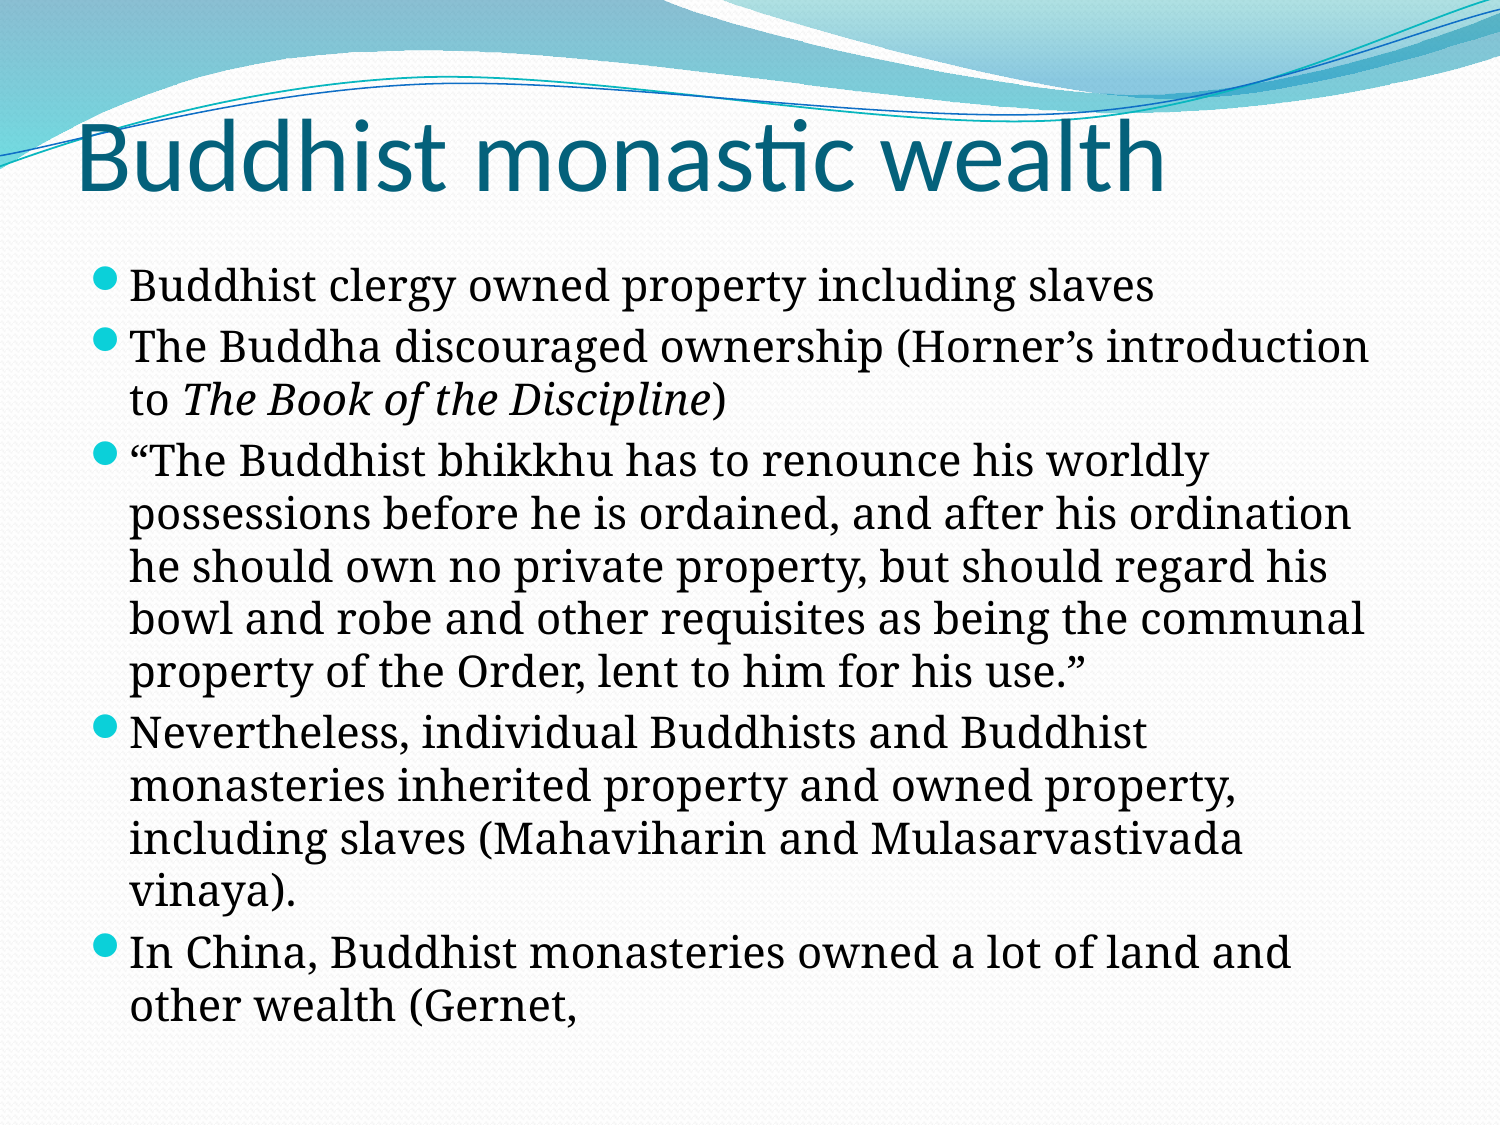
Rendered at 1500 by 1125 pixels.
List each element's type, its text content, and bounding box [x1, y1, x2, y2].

title Buddhist monastic wealth [75, 75, 1425, 213]
list Buddhist clergy owned property including slaves The Buddha discouraged ownership (Horner’s introduction to The Book of the Discipline) “The Buddhist bhikkhu has to renounce his worldly possessions before he is ordained, and after his ordination he should own no private property, but should regard his bowl and robe and other requisites as being the communal property of the Order, lent to him for his use.” Nevertheless, individual Buddhists and Buddhist monasteries inherited property and owned property, including slaves (Mahaviharin and Mulasarvastivada vinaya). In China, Buddhist monasteries owned a lot of land and other wealth (Gernet, [75, 249, 1425, 1038]
